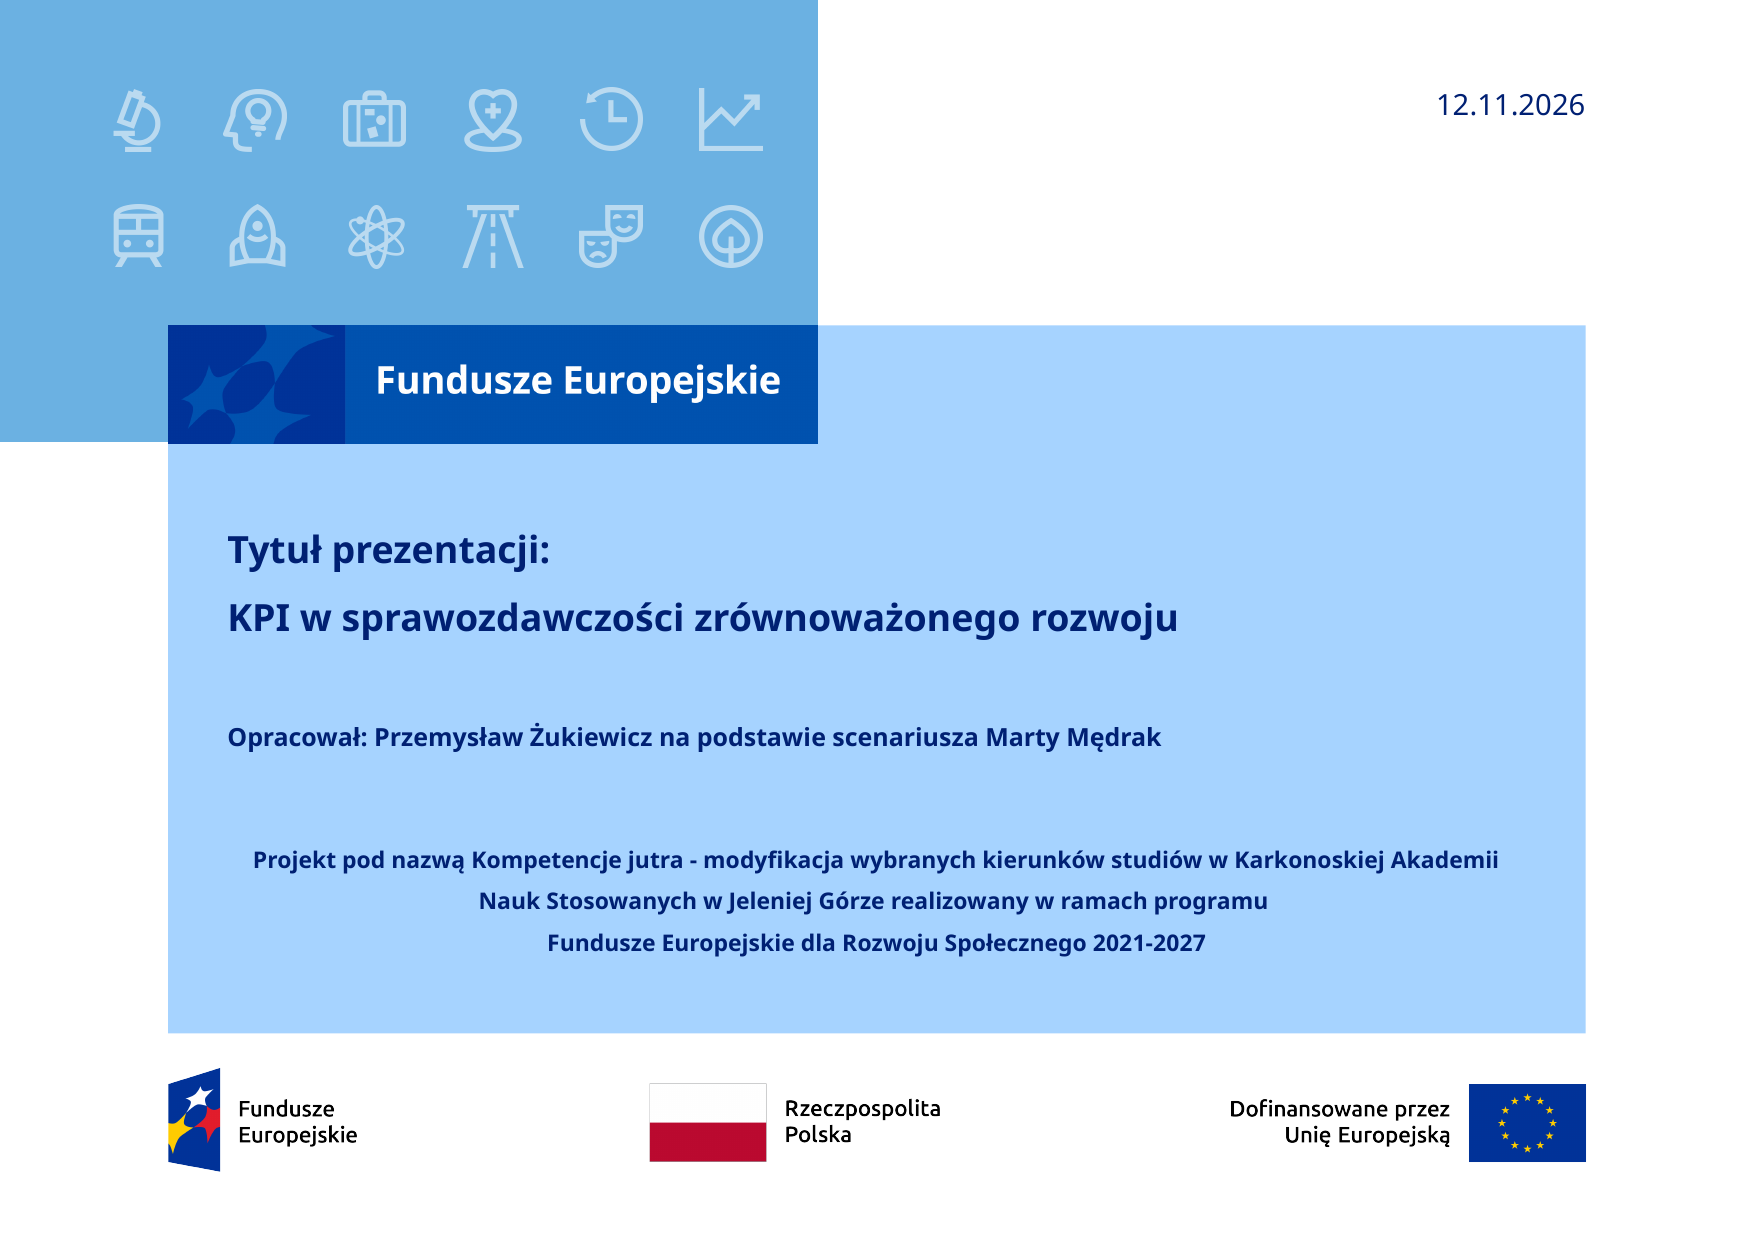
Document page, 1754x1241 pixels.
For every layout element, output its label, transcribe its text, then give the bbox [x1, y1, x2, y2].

picture [129, 1045, 396, 1201]
title Tytuł prezentacji: KPI w sprawozdawczości zrównoważonego rozwoju Opracował: Przemysław Żukiewicz na podstawie scenariusza Marty Mędrak [227, 503, 1527, 786]
picture [610, 1044, 979, 1201]
subtitle Projekt pod nazwą Kompetencje jutra - modyfikacja wybranych kierunków studiów w Karkonoskiej Akademii Nauk Stosowanych w Jeleniej Górze realizowany w ramach programu Fundusze Europejskie dla Rozwoju Społecznego 2021-2027 [227, 797, 1527, 975]
picture [168, 325, 818, 444]
picture [1192, 1045, 1625, 1201]
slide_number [1290, 88, 1586, 146]
